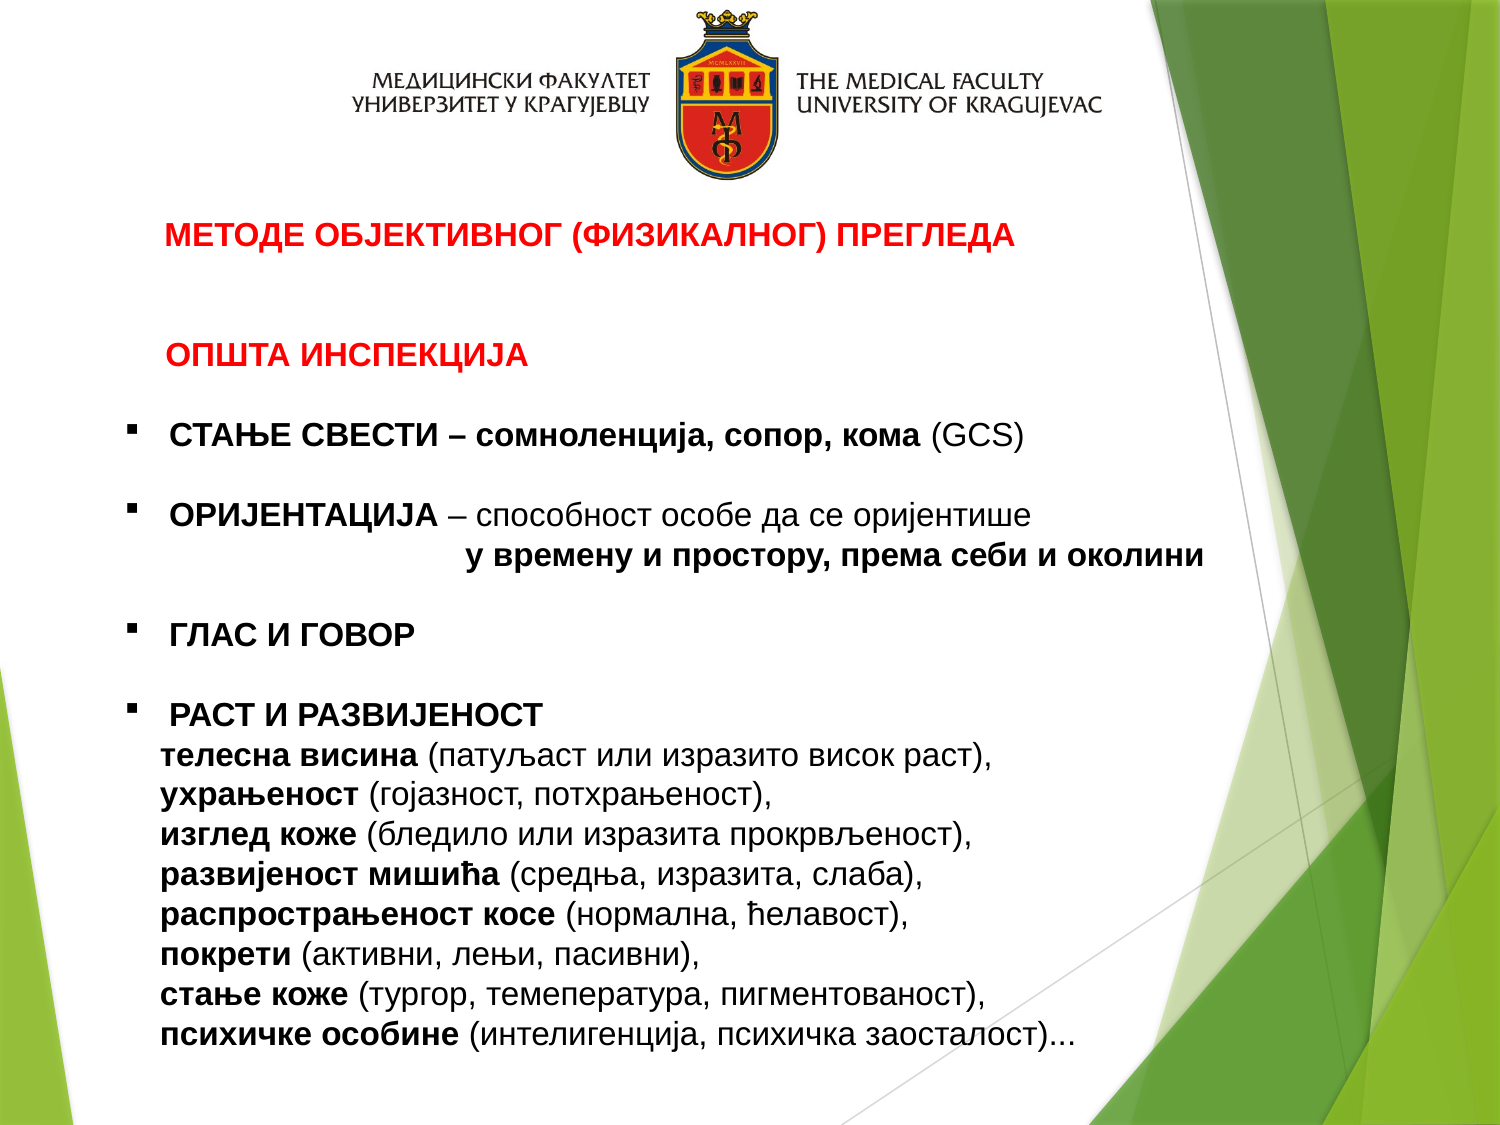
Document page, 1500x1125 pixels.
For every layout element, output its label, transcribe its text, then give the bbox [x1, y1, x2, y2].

text_box МЕТОДЕ ОБЈЕКТИВНОГ (ФИЗИКАЛНОГ) ПРЕГЛЕДА ОПШТА ИНСПЕКЦИЈА СТАЊЕ СВЕСТИ – сомноленција, сопор, кома (GCS) ОРИЈЕНТАЦИЈА – способност особе да се оријентише у времену и простору, према себи и околини ГЛАС И ГОВОР РАСТ И РАЗВИЈЕНОСТ телесна висина (патуљаст или изразито висок раст), ухрањеност (гојазност, потхрањеност), изглед коже (бледило или изразита прокрвљеност), развијеност мишића (средња, изразита, слаба), распрострањеност косе (нормална, ћелавост), покрети (активни, лењи, пасивни), стање коже (тургор, темепература, пигментованост), психичке особине (интелигенција, психичка заосталост)... [57, 142, 1500, 1123]
picture [328, 0, 1125, 142]
